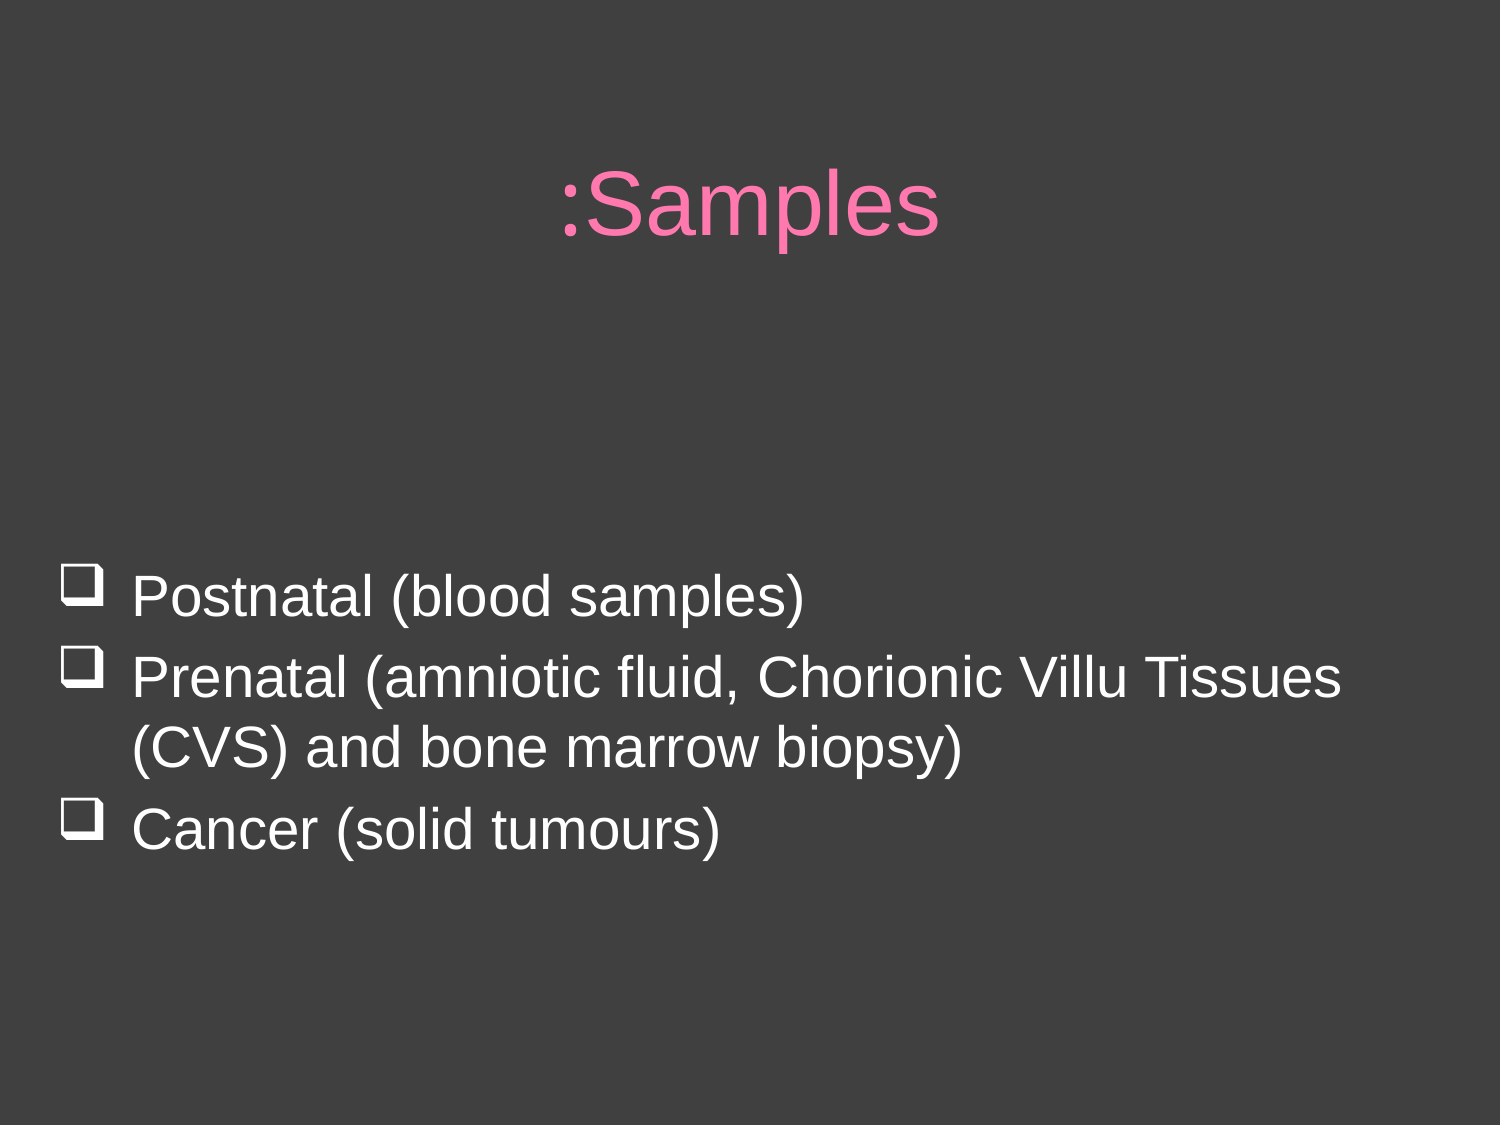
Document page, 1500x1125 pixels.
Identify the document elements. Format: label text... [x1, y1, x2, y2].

subtitle Postnatal (blood samples) Prenatal (amniotic fluid, Chorionic Villu Tissues (CVS) and bone marrow biopsy) Cancer (solid tumours) [41, 550, 1388, 925]
title Samples: [112, 78, 1388, 320]
